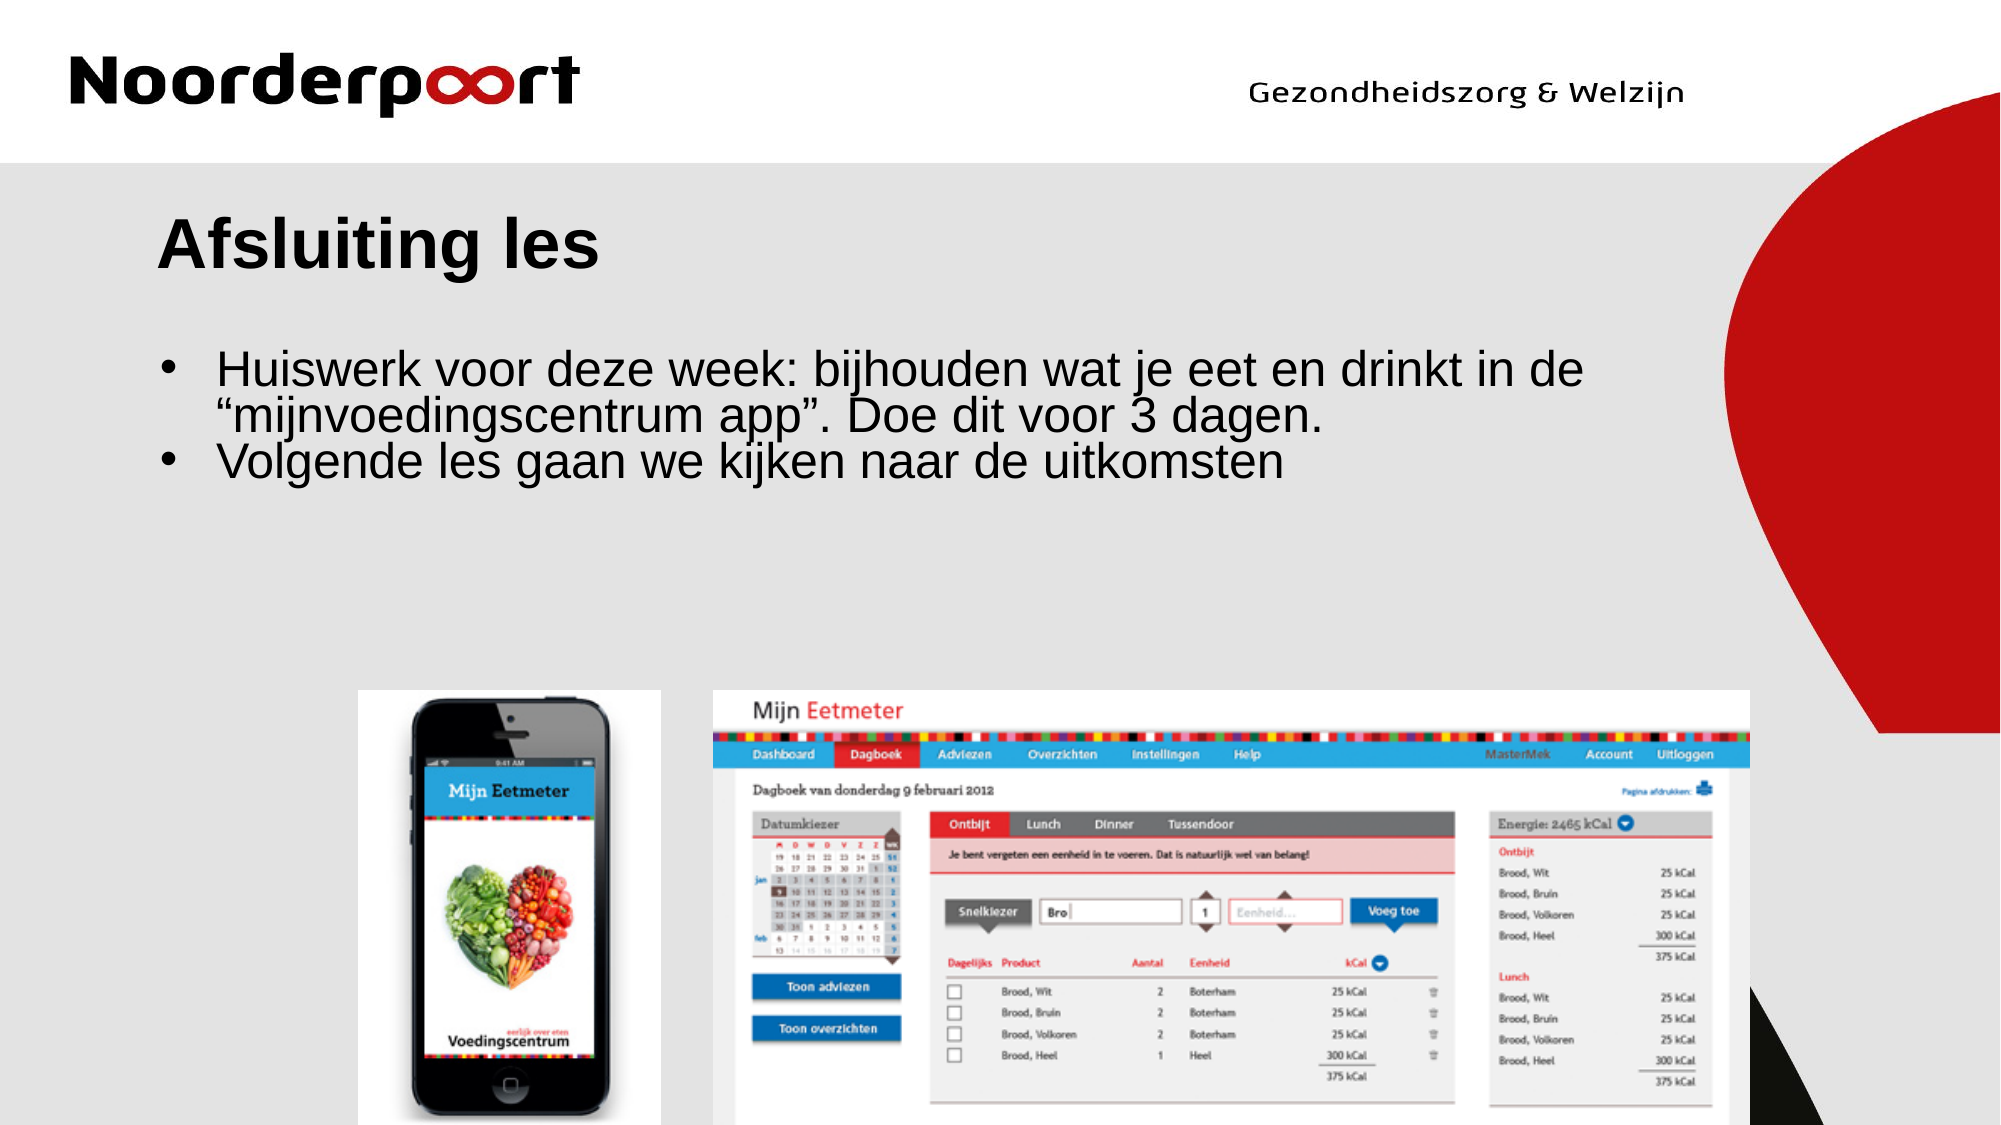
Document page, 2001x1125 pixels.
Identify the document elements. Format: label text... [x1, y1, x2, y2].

list Huiswerk voor deze week: bijhouden wat je eet en drinkt in de “mijnvoedingscentrum app”. Doe dit voor 3 dagen. Volgende les gaan we kijken naar de uitkomsten [144, 343, 1723, 927]
title Afsluiting les [141, 187, 1720, 294]
picture [0, 0, 2001, 1125]
